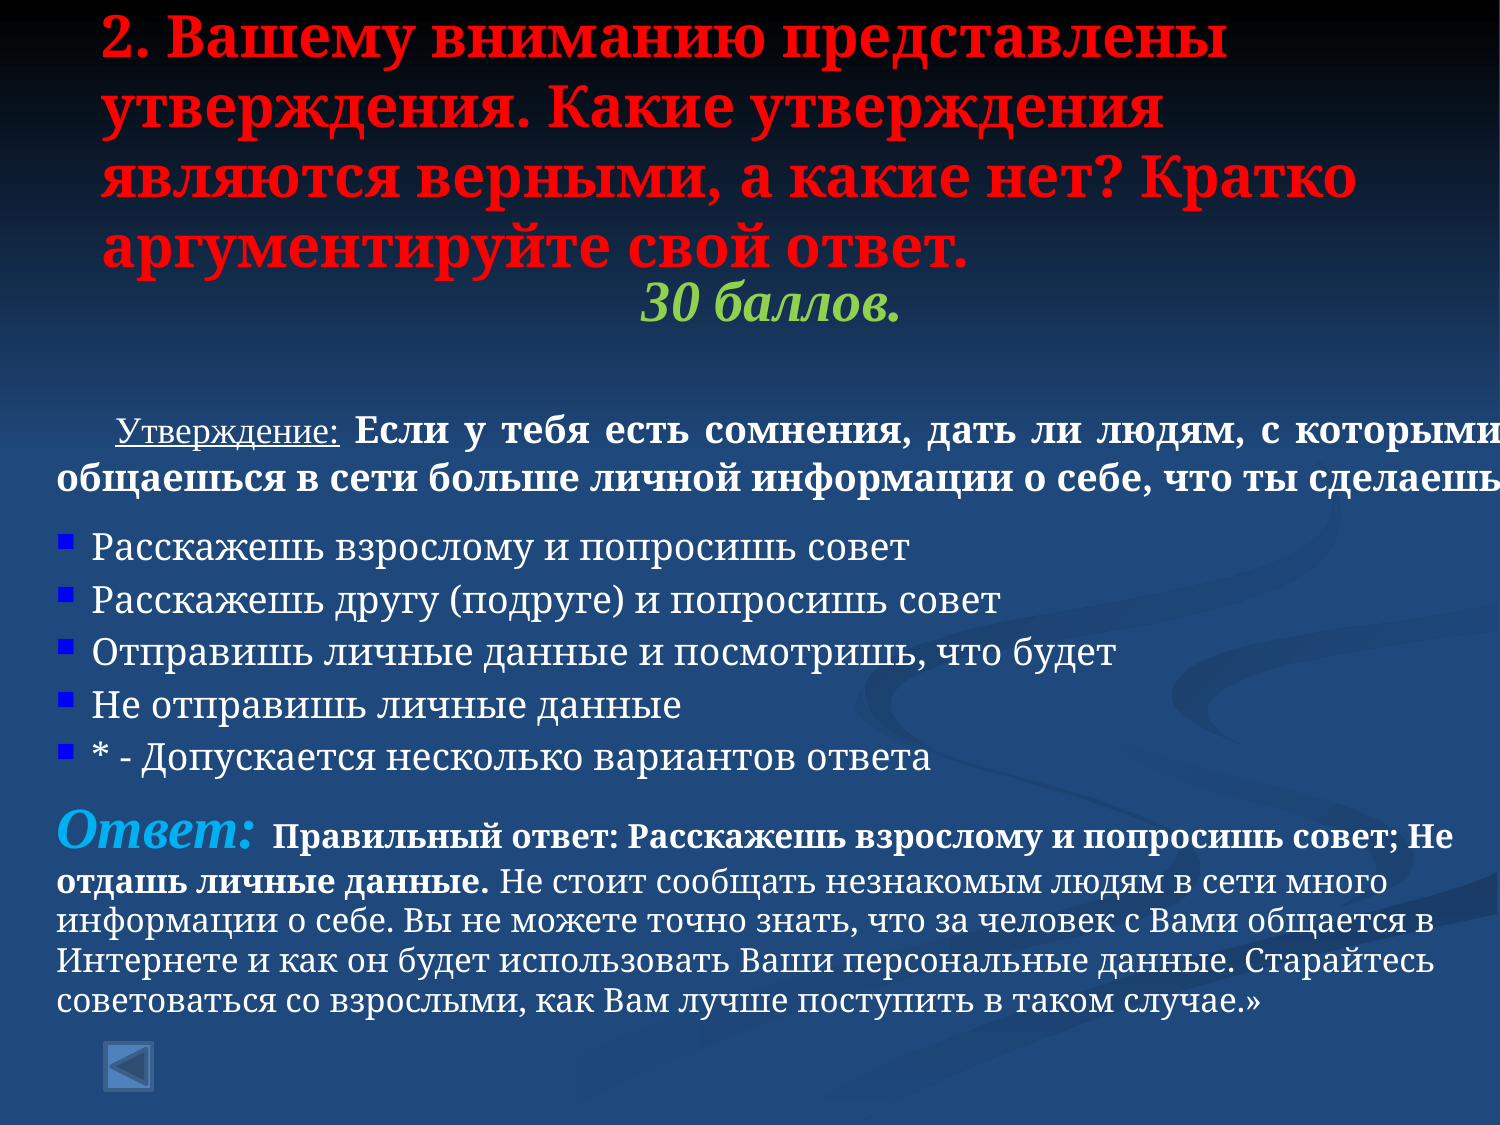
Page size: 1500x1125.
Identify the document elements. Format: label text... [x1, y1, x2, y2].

title 2. Вашему вниманию представлены утверждения. Какие утверждения являются верными, а какие нет? Кратко аргументируйте свой ответ. [86, 89, 1437, 255]
text_box 30 баллов. Утверждение: Если у тебя есть сомнения, дать ли людям, с которыми общаешься в сети больше личной информации о себе, что ты сделаешь Расскажешь взрослому и попросишь совет Расскажешь другу (подруге) и попросишь совет Отправишь личные данные и посмотришь, что будет Не отправишь личные данные * - Допускается несколько вариантов ответа Ответ: Правильный ответ: Расскажешь взрослому и попросишь совет; Не отдашь личные данные. Не стоит сообщать незнакомым людям в сети много информации о себе. Вы не можете точно знать, что за человек с Вами общается в Интернете и как он будет использовать Ваши персональные данные. Старайтесь советоваться со взрослыми, как Вам лучше поступить в таком случае.» [41, 255, 1500, 1125]
text_box [103, 1041, 154, 1092]
